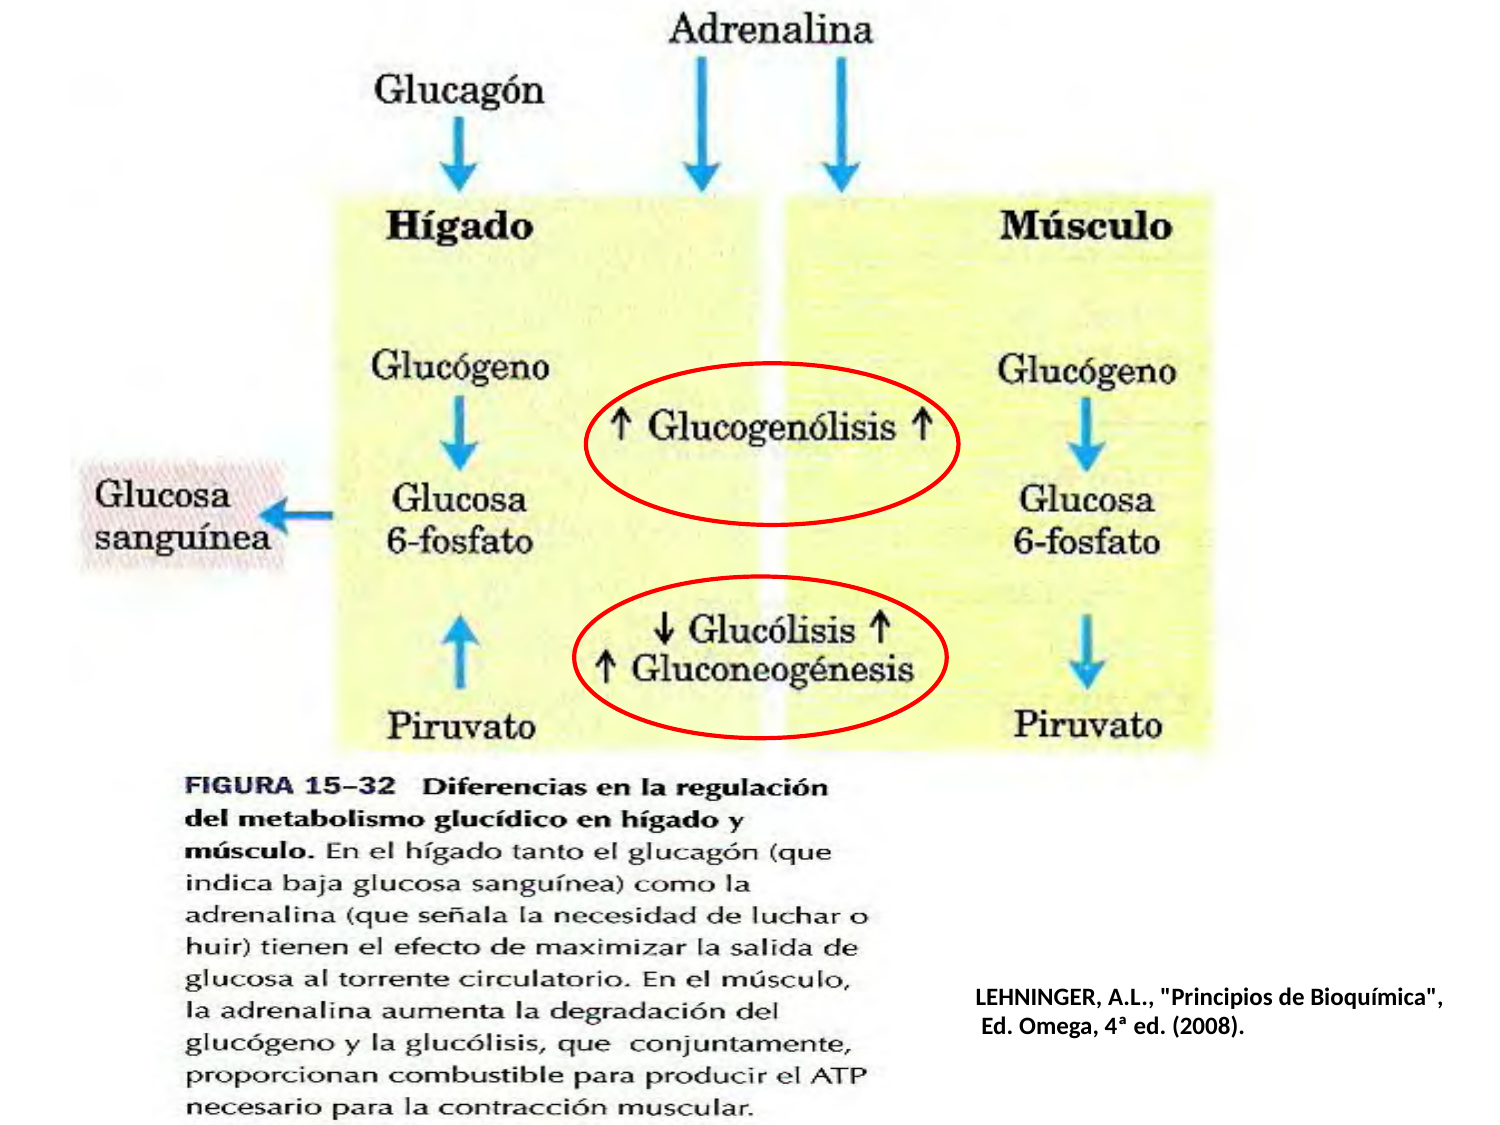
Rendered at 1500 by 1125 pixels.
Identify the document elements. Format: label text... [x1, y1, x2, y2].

picture [70, 0, 1256, 1125]
text_box LEHNINGER, A.L., "Principios de Bioquímica", Ed. Omega, 4ª ed. (2008). [960, 972, 1500, 1048]
